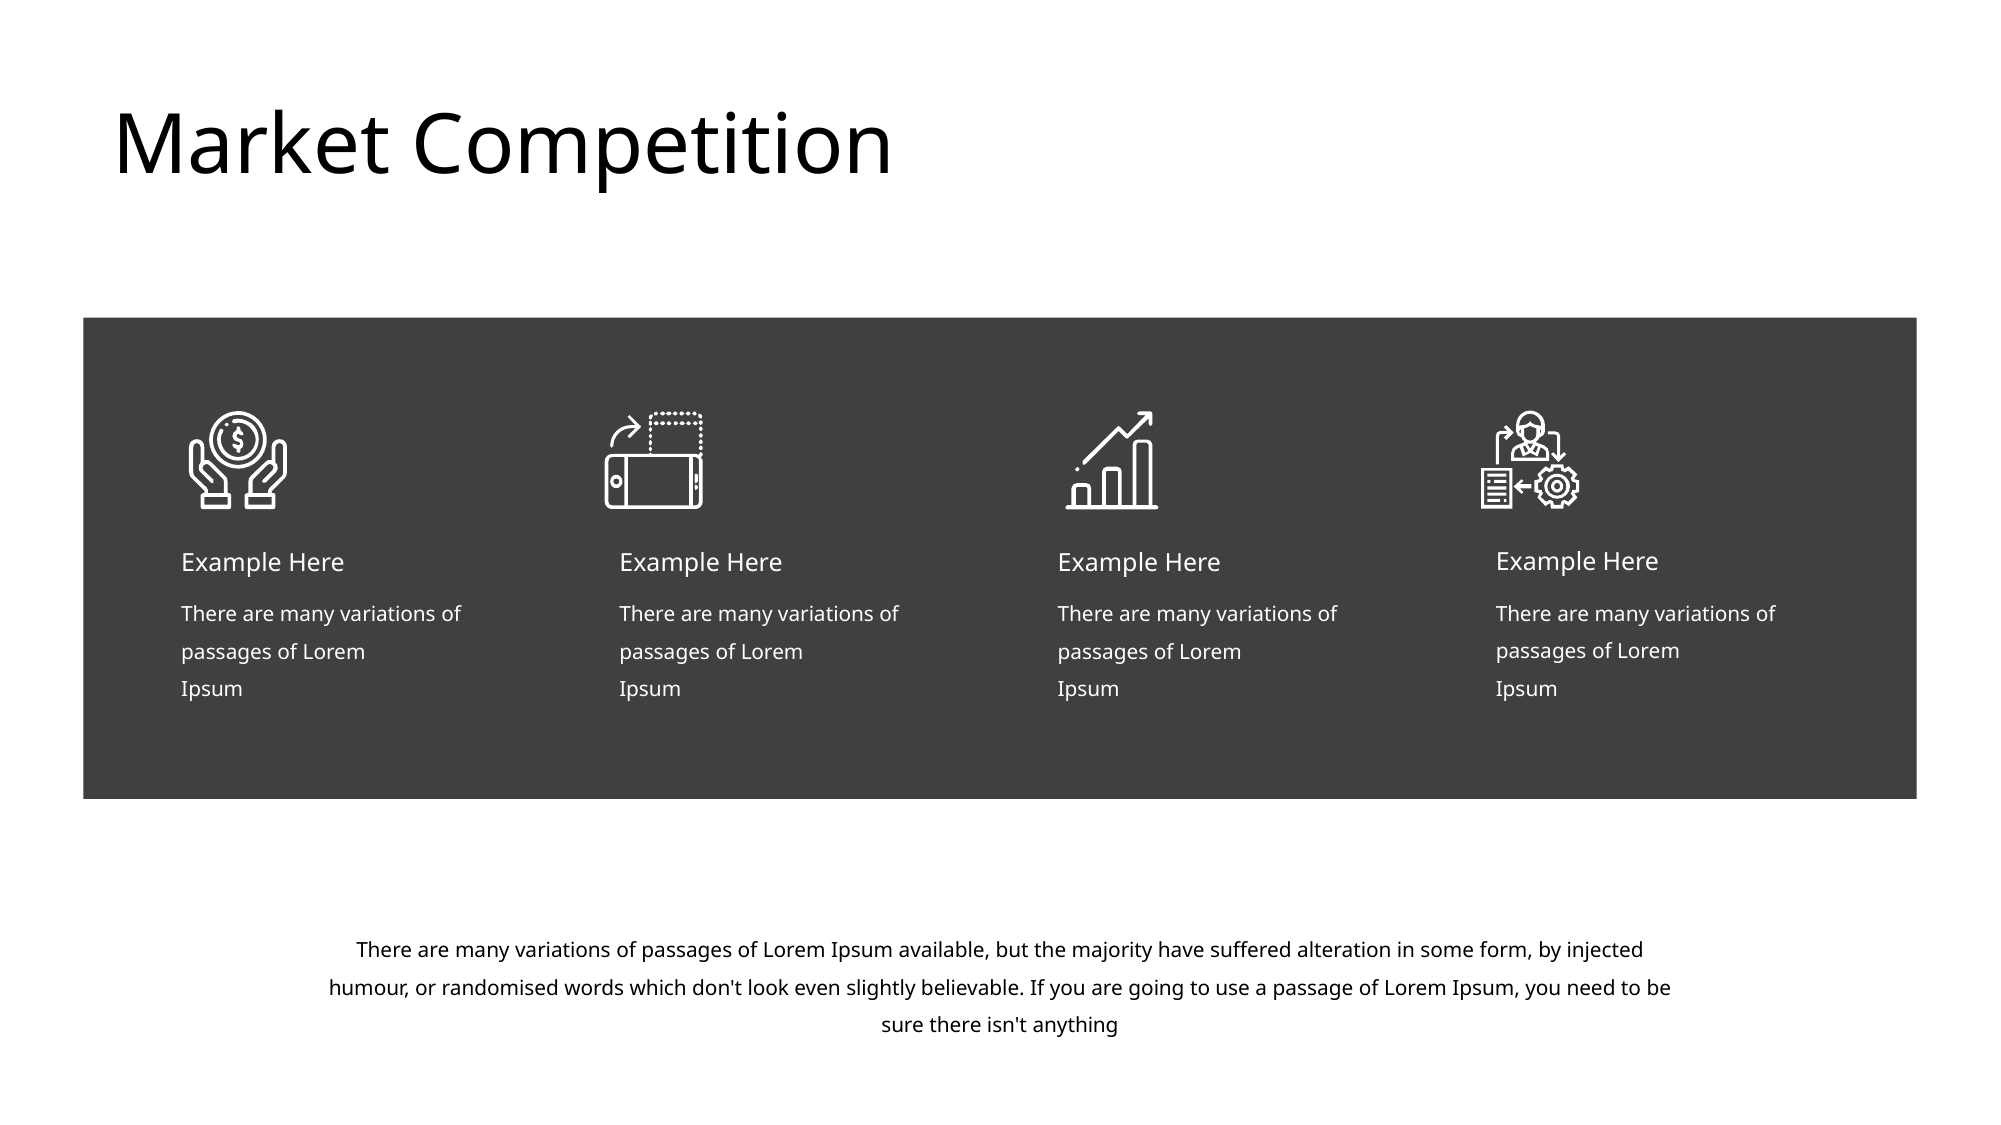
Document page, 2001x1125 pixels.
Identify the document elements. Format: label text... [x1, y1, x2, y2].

text_box Example Here [1042, 538, 1396, 584]
text_box There are many variations of passages of Lorem Ipsum available, but the majority have suffered alteration in some form, by injected humour, or randomised words which don't look even slightly believable. If you are going to use a passage of Lorem Ipsum, you need to be sure there isn't anything [298, 916, 1702, 1045]
text_box [679, 411, 691, 416]
text_box Example Here [1481, 537, 1834, 583]
text_box [648, 411, 658, 432]
text_box Market Competition [97, 83, 1268, 199]
text_box [659, 411, 678, 416]
text_box [1481, 468, 1532, 509]
text_box Example Here [166, 538, 519, 584]
text_box [1511, 410, 1550, 461]
text_box [209, 411, 267, 469]
text_box [1495, 425, 1514, 465]
text_box [1082, 411, 1153, 465]
text_box [604, 433, 703, 509]
text_box [244, 439, 287, 510]
text_box There are many variations of passages of Lorem Ipsum [604, 581, 933, 709]
text_box [1534, 464, 1580, 509]
text_box Example Here [604, 538, 957, 584]
text_box [1547, 431, 1567, 462]
text_box There are many variations of passages of Lorem Ipsum [1042, 581, 1372, 709]
text_box [188, 439, 232, 510]
text_box [1065, 439, 1159, 510]
text_box There are many variations of passages of Lorem Ipsum [166, 581, 495, 709]
text_box [82, 317, 1918, 800]
text_box [686, 420, 703, 432]
text_box [653, 421, 666, 426]
text_box [610, 414, 641, 448]
text_box There are many variations of passages of Lorem Ipsum [1481, 580, 1810, 708]
text_box [673, 421, 685, 426]
